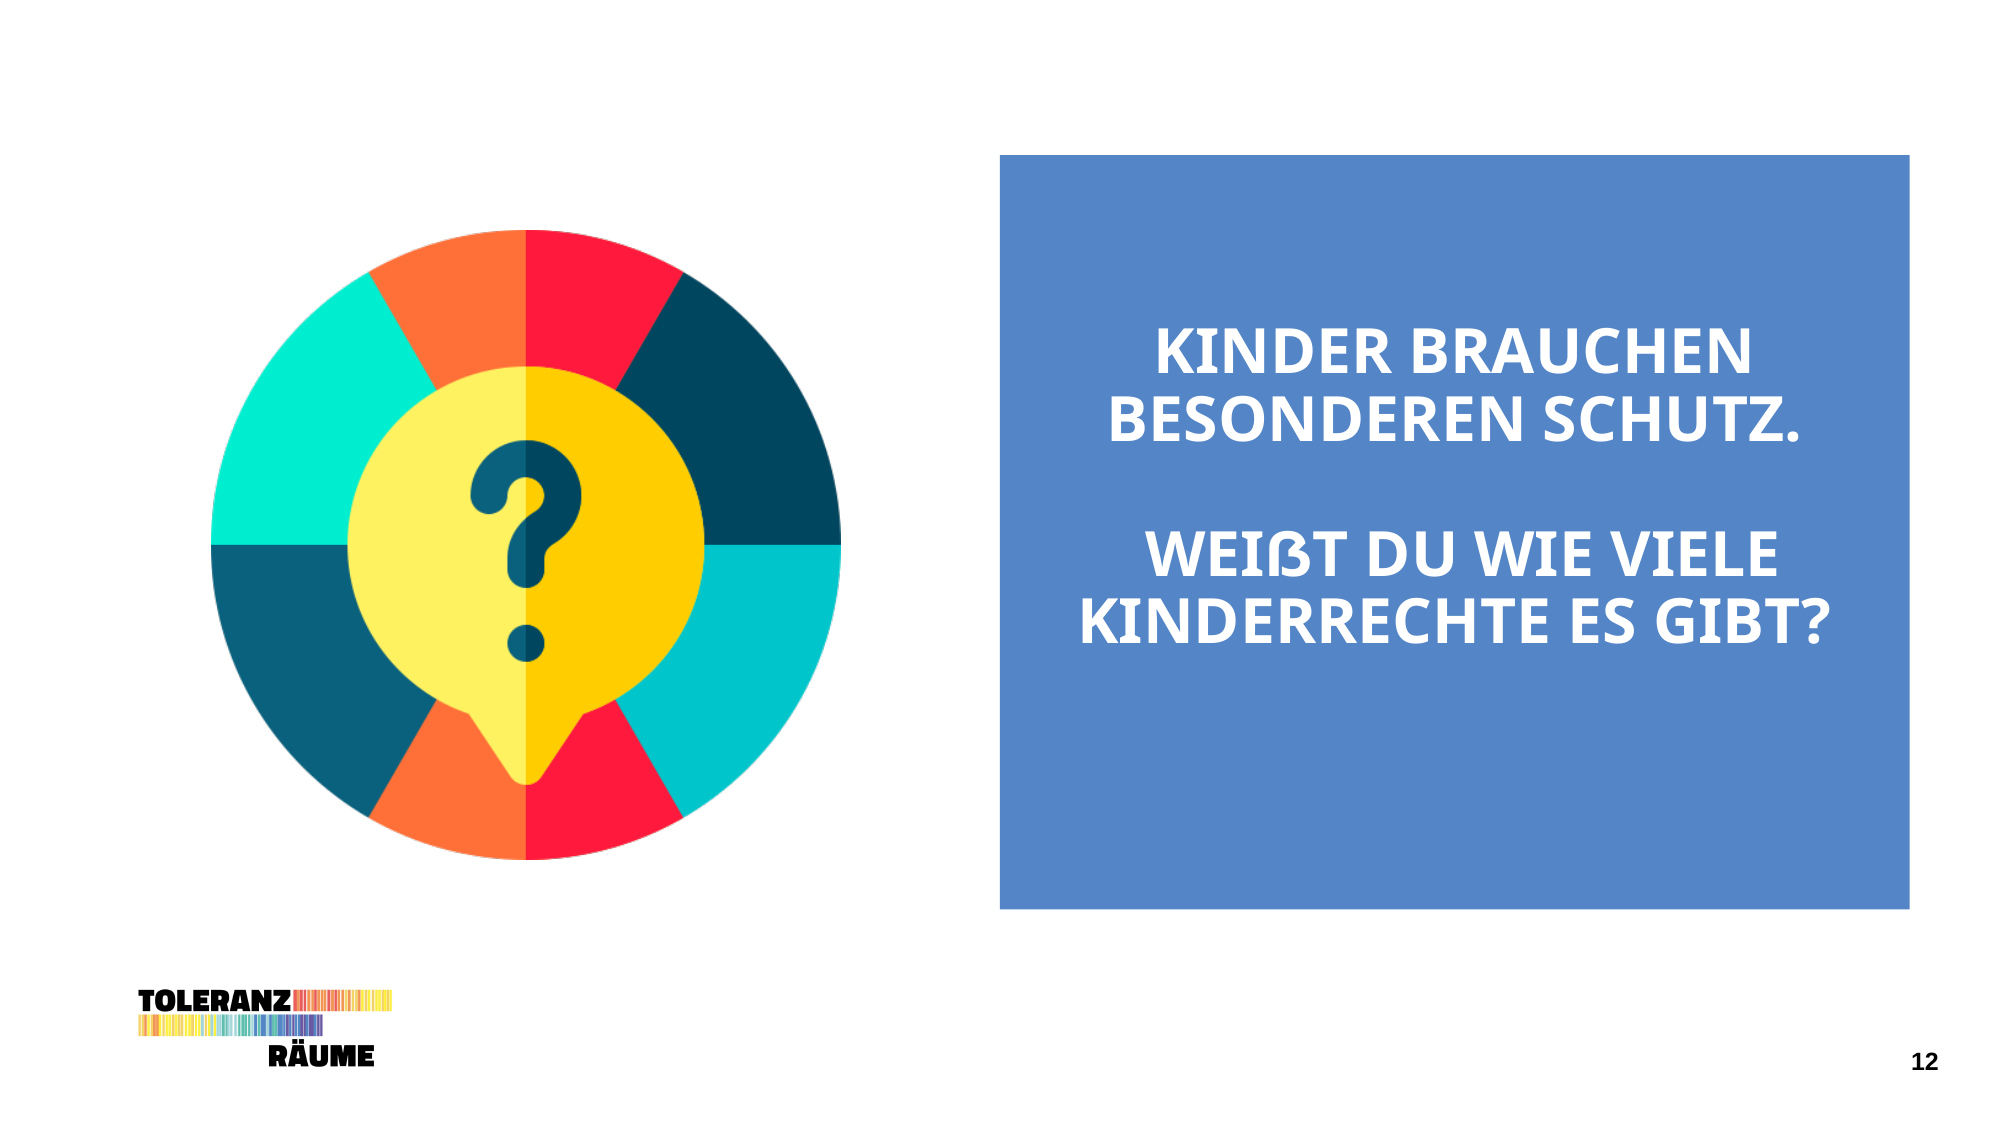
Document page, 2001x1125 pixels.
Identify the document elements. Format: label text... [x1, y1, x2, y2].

picture [211, 230, 841, 860]
picture [137, 989, 393, 1067]
slide_number 12 [1846, 1034, 1940, 1076]
text_box [999, 154, 1911, 910]
title Kinder brauchen besonderen Schutz. Weißt du wie viele Kinderrechte es gibt? [1048, 252, 1862, 838]
